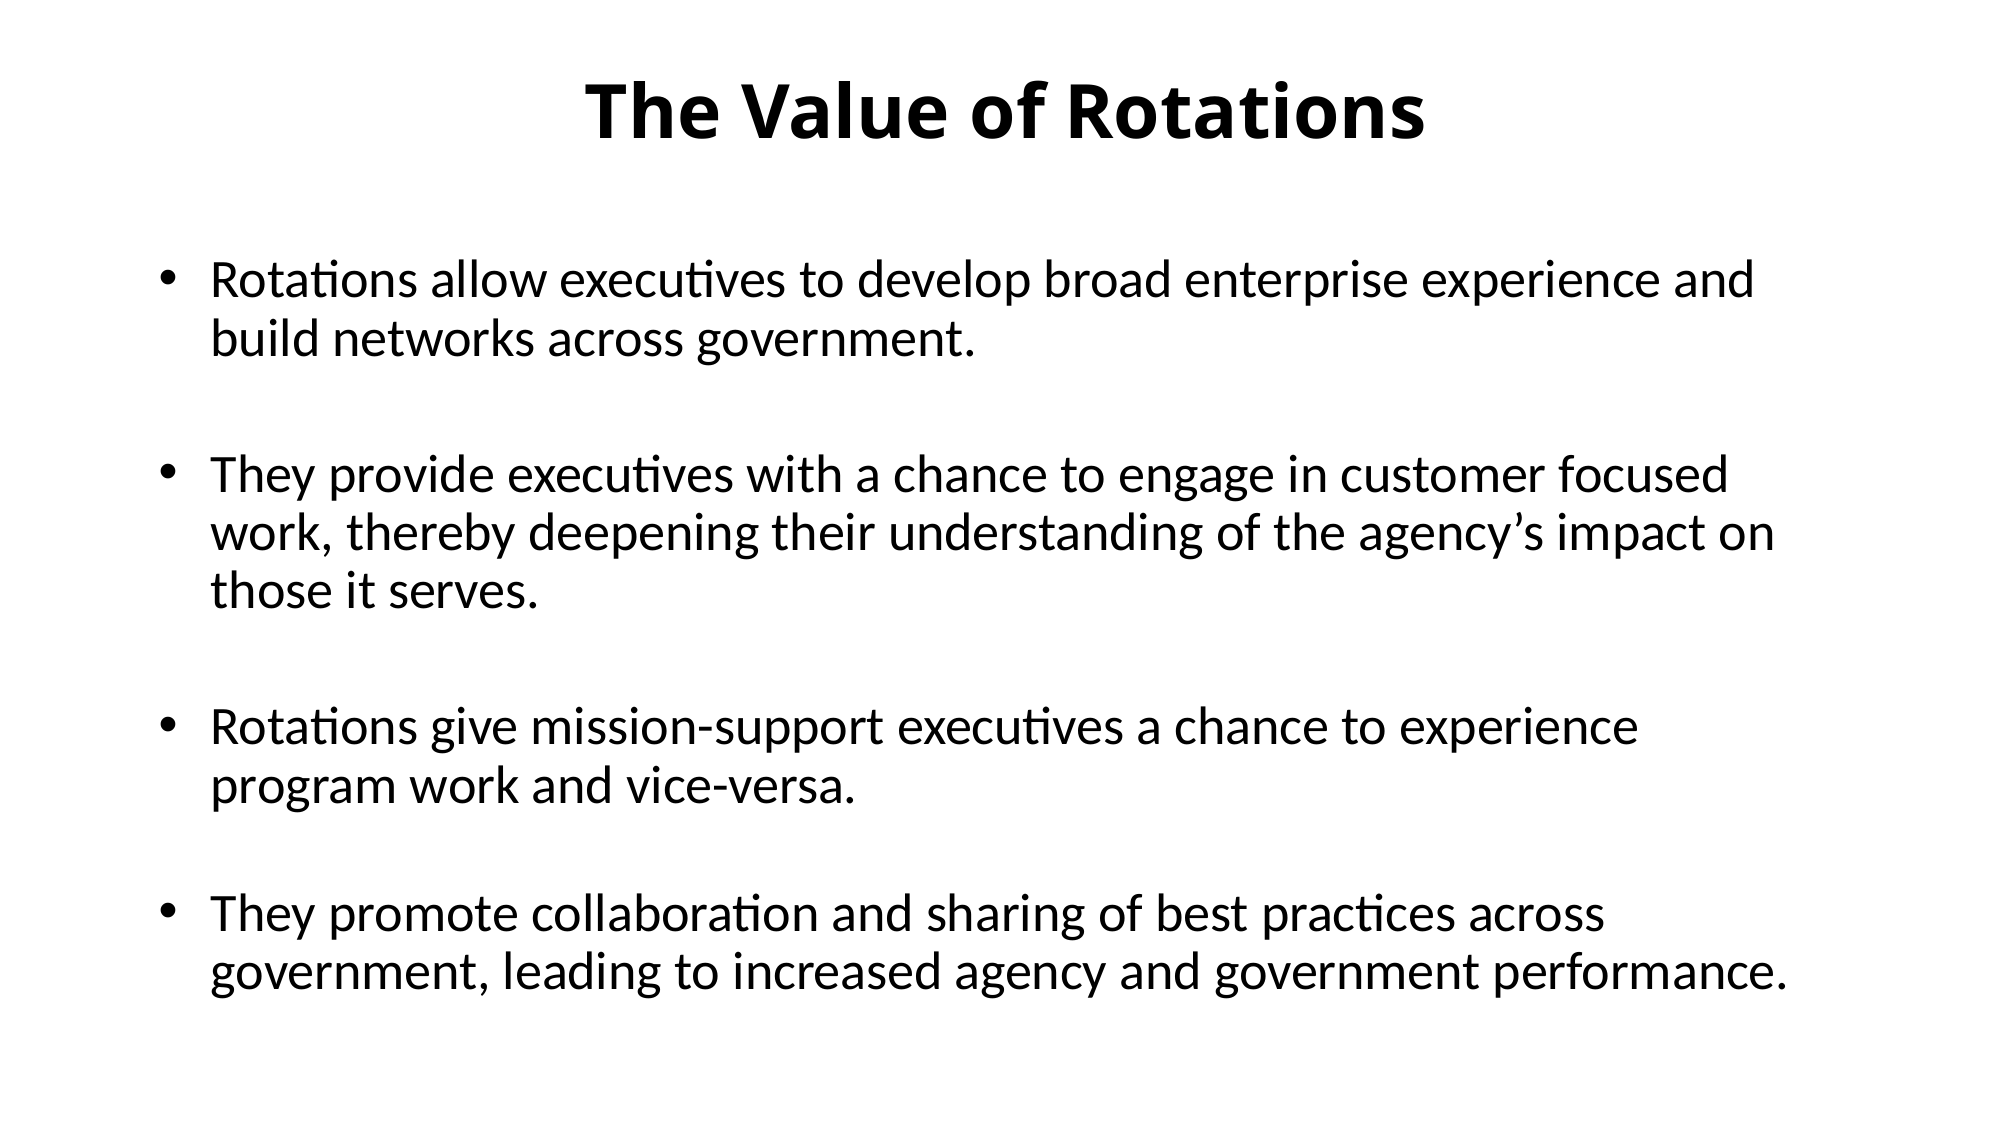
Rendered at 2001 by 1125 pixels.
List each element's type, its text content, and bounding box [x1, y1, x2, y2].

title The Value of Rotations [143, 59, 1869, 169]
list Rotations allow executives to develop broad enterprise experience and build networks across government. They provide executives with a chance to engage in customer focused work, thereby deepening their understanding of the agency’s impact on those it serves. Rotations give mission-support executives a chance to experience program work and vice-versa. They promote collaboration and sharing of best practices across government, leading to increased agency and government performance. [143, 168, 1813, 1038]
